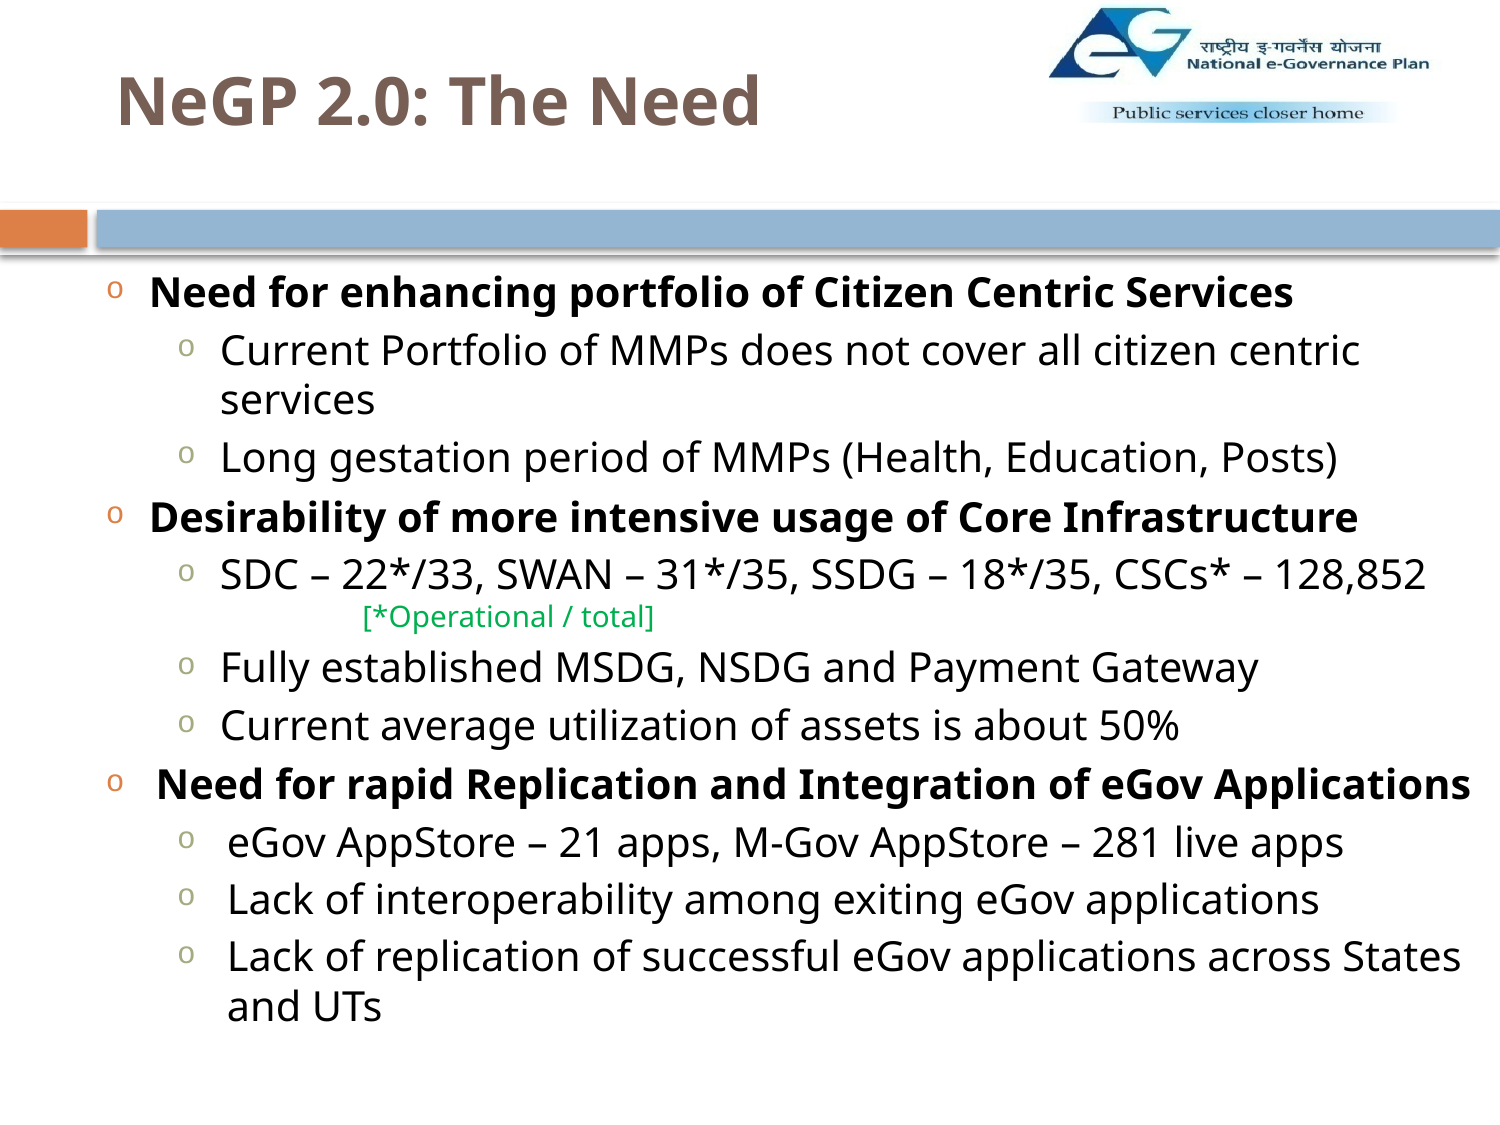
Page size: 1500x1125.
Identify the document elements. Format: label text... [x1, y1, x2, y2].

text_box Need for enhancing portfolio of Citizen Centric Services Current Portfolio of MMPs does not cover all citizen centric services Long gestation period of MMPs (Health, Education, Posts) Desirability of more intensive usage of Core Infrastructure SDC – 22*/33, SWAN – 31*/35, SSDG – 18*/35, CSCs* – 128,852 [*Operational / total] Fully established MSDG, NSDG and Payment Gateway Current average utilization of assets is about 50% Need for rapid Replication and Integration of eGov Applications eGov AppStore – 21 apps, M-Gov AppStore – 281 live apps Lack of interoperability among exiting eGov applications Lack of replication of successful eGov applications across States and UTs [91, 258, 1489, 1059]
picture [1048, 0, 1500, 123]
text_box NeGP 2.0: The Need [100, 35, 1166, 161]
